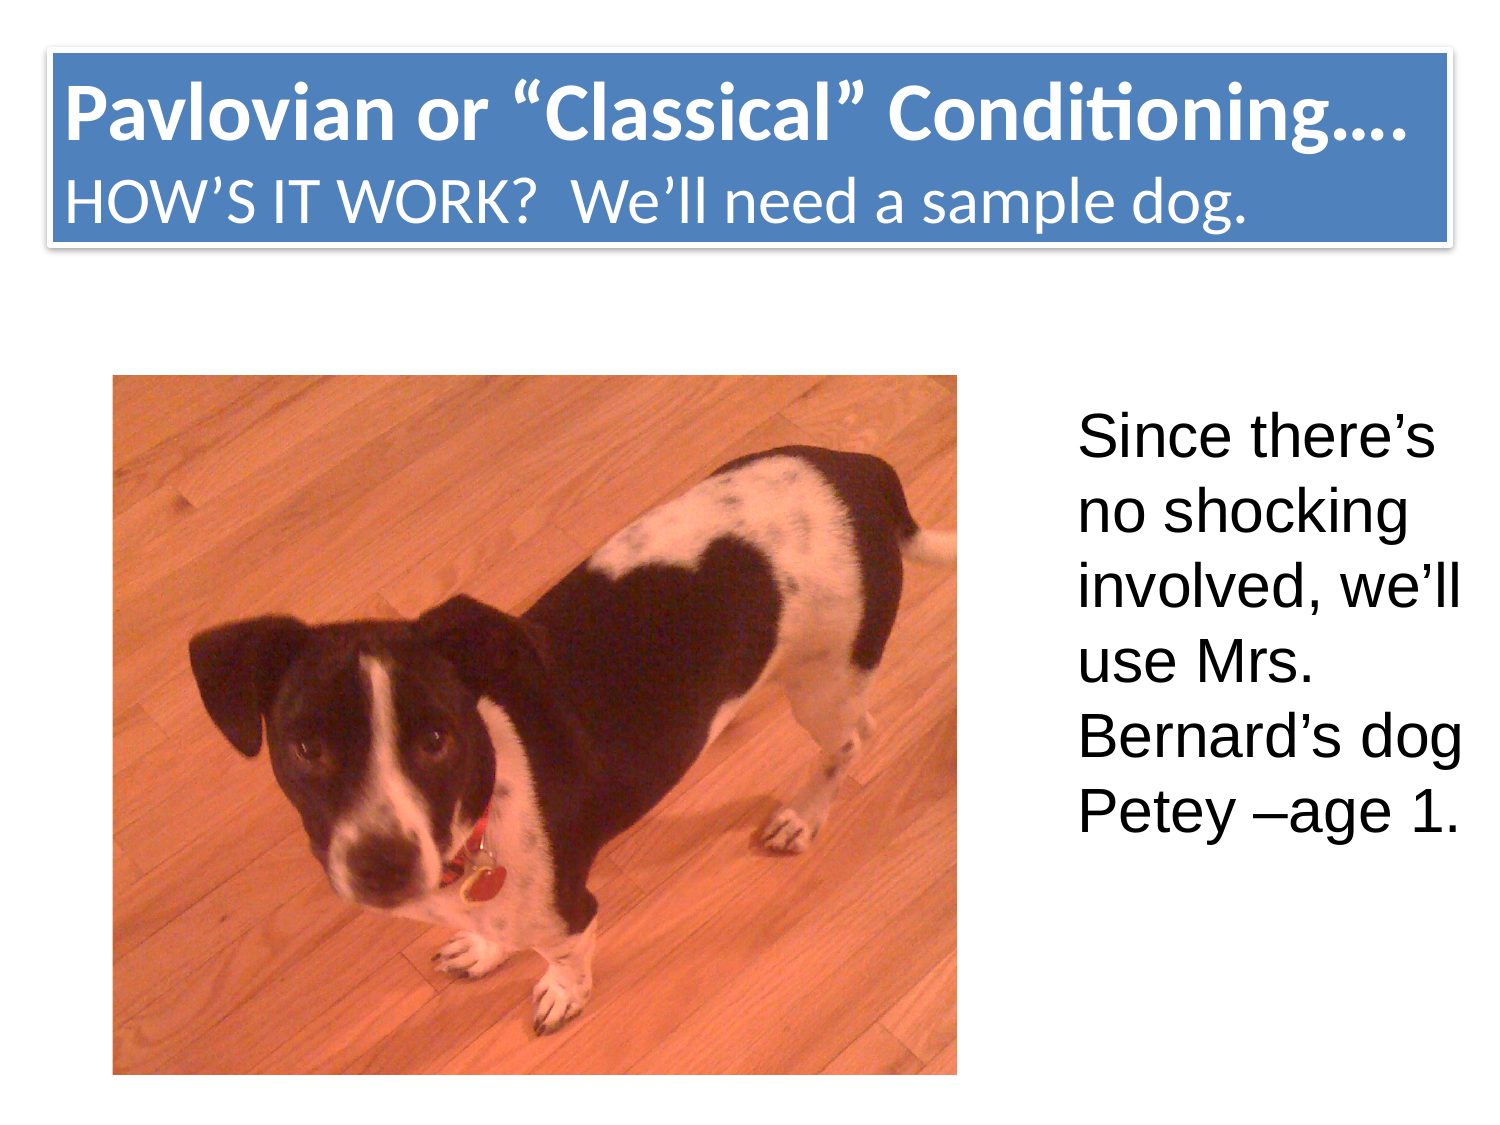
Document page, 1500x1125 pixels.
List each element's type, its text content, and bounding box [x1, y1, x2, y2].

picture [112, 374, 973, 1076]
text_box Pavlovian or “Classical” Conditioning…. HOW’S IT WORK? We’ll need a sample dog. [47, 47, 1453, 248]
text_box Since there’s no shocking involved, we’ll use Mrs. Bernard’s dog Petey –age 1. [1062, 387, 1500, 852]
